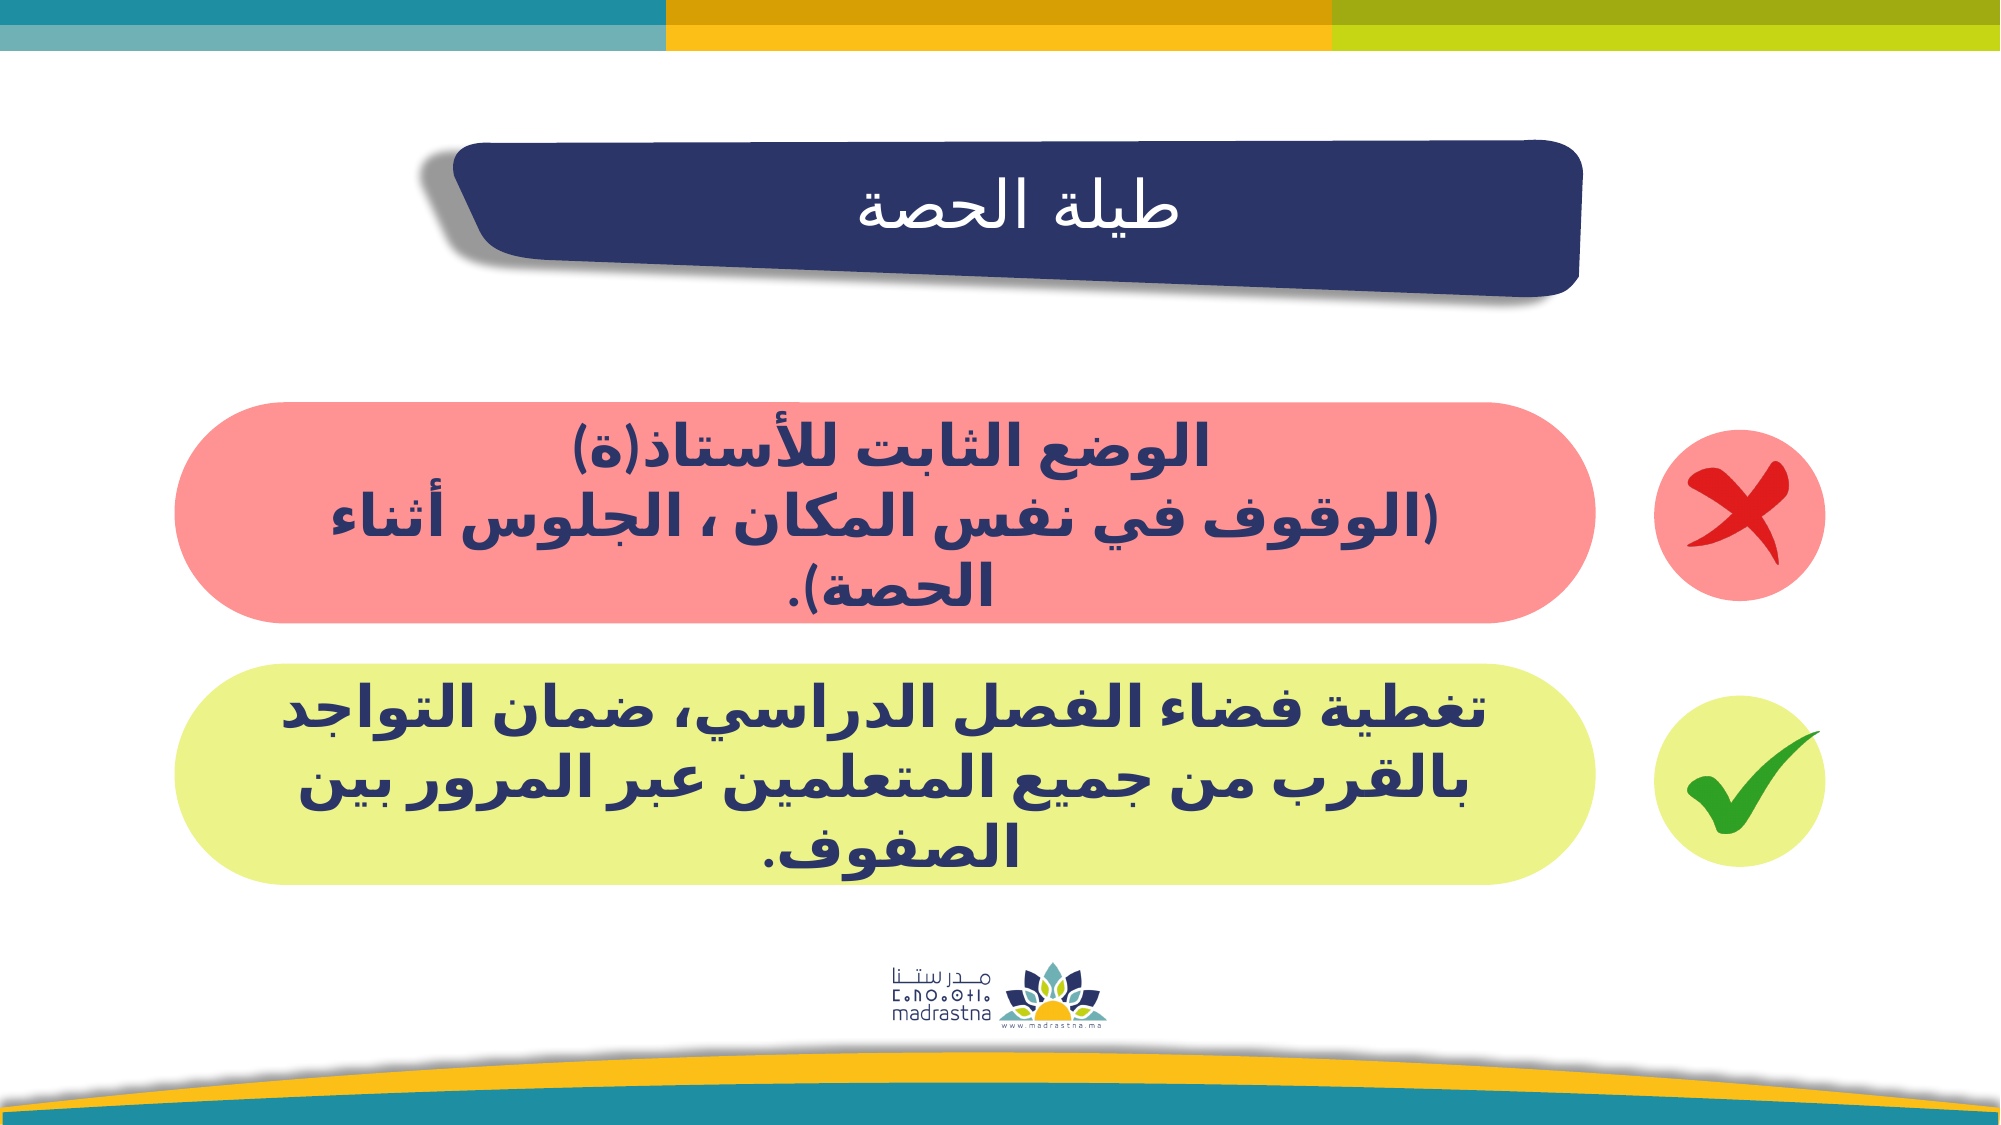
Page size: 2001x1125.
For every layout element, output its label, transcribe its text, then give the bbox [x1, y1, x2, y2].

picture [893, 962, 1107, 1028]
picture [1687, 731, 1820, 834]
text_box الوضع الثابت للأستاذ(ة) (الوقوف في نفس المكان ، الجلوس أثناء الحصة). [173, 401, 1597, 625]
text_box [447, 100, 1591, 296]
text_box [1653, 428, 1827, 603]
picture [1687, 461, 1789, 565]
text_box [1820, 748, 1827, 814]
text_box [0, 1052, 2000, 1125]
text_box [1653, 694, 1811, 868]
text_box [0, 0, 2000, 52]
text_box تغطية فضاء الفصل الدراسي، ضمان التواجد بالقرب من جميع المتعلمين عبر المرور بين الصفوف. [173, 662, 1597, 886]
